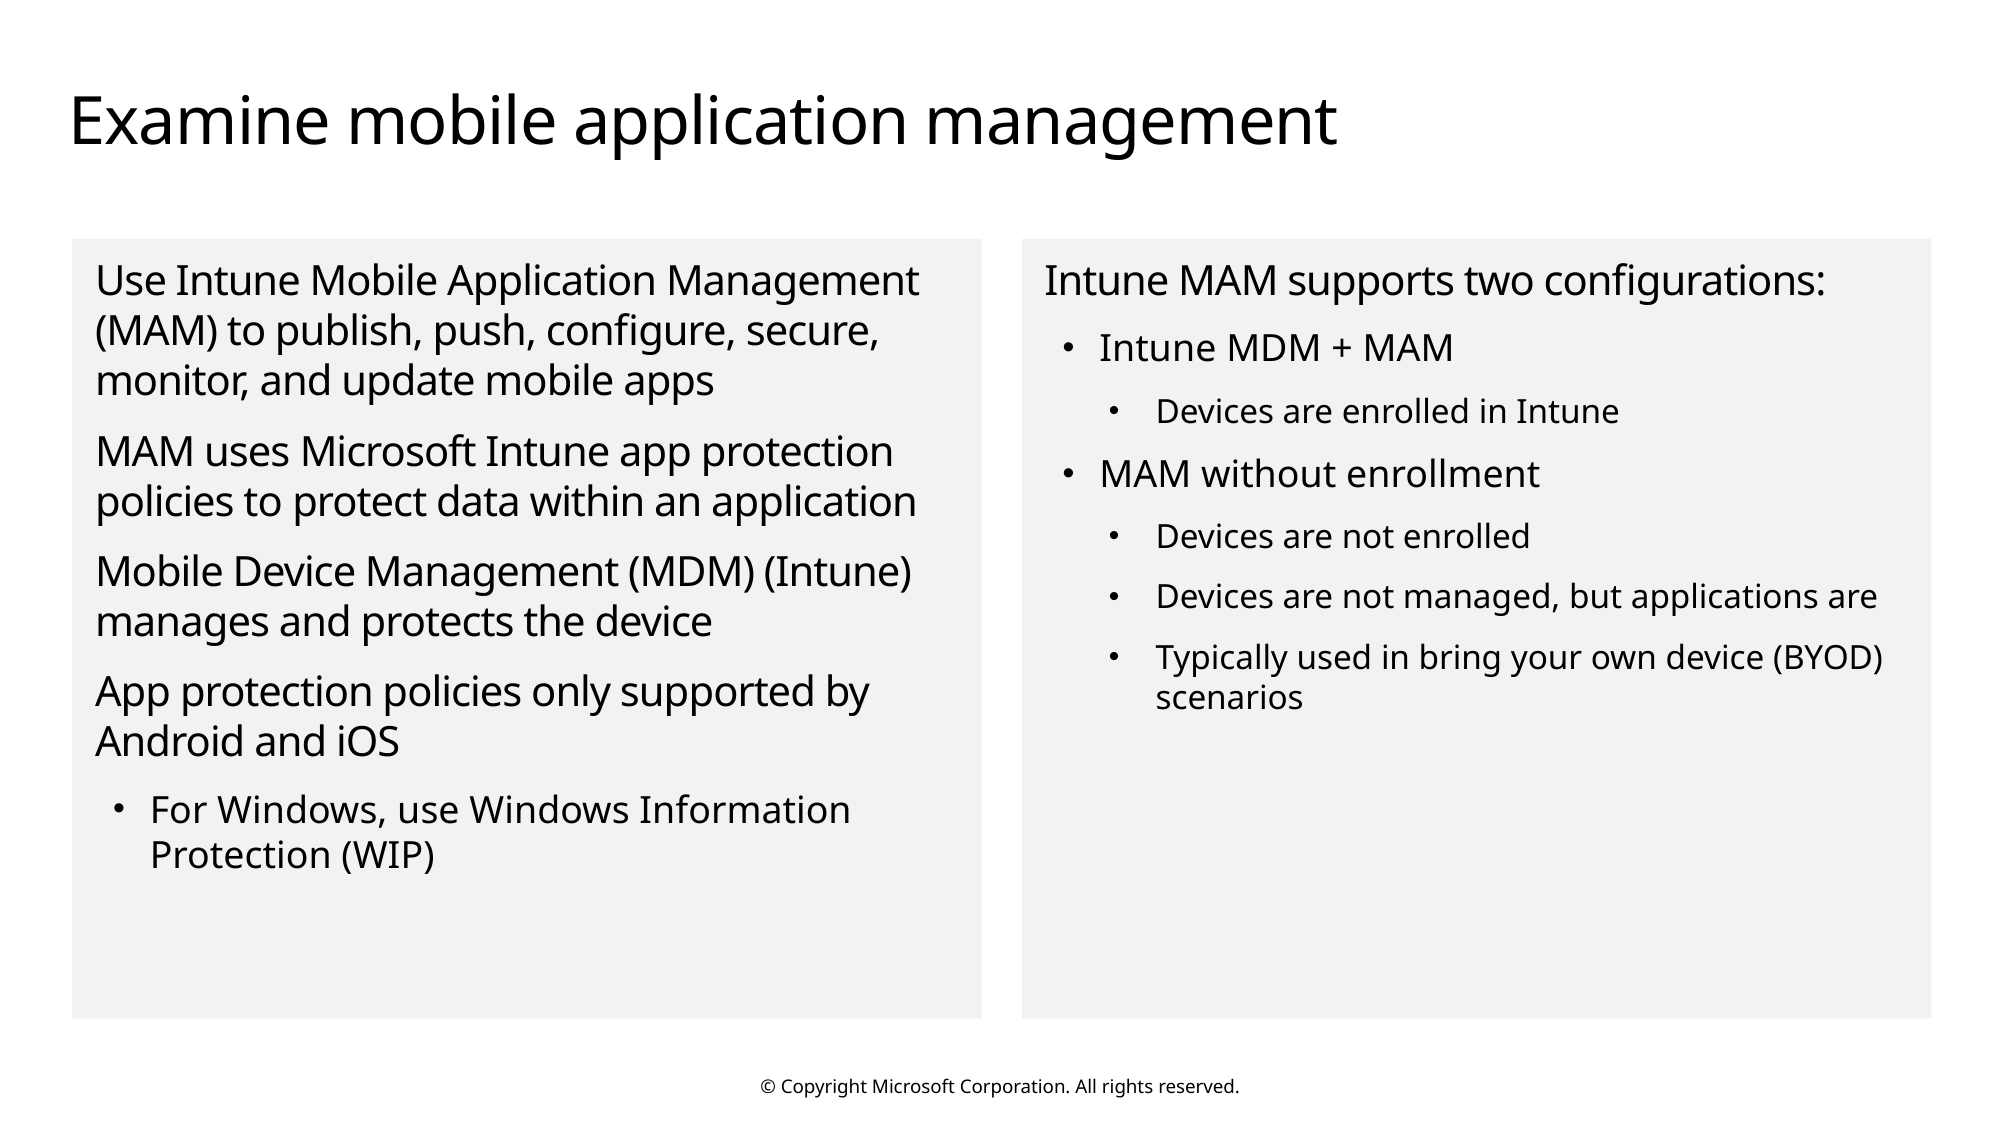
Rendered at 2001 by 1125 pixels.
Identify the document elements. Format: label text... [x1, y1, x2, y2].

list Intune MAM supports two configurations: Intune MDM + MAM Devices are enrolled in Intune MAM without enrollment Devices are not enrolled Devices are not managed, but applications are Typically used in bring your own device (BYOD) scenarios [1021, 238, 1932, 1019]
title Examine mobile application management [68, 72, 1930, 184]
list Use Intune Mobile Application Management (MAM) to publish, push, configure, secure, monitor, and update mobile apps MAM uses Microsoft Intune app protection policies to protect data within an application Mobile Device Management (MDM) (Intune) manages and protects the device App protection policies only supported by Android and iOS For Windows, use Windows Information Protection (WIP) [72, 238, 982, 1019]
